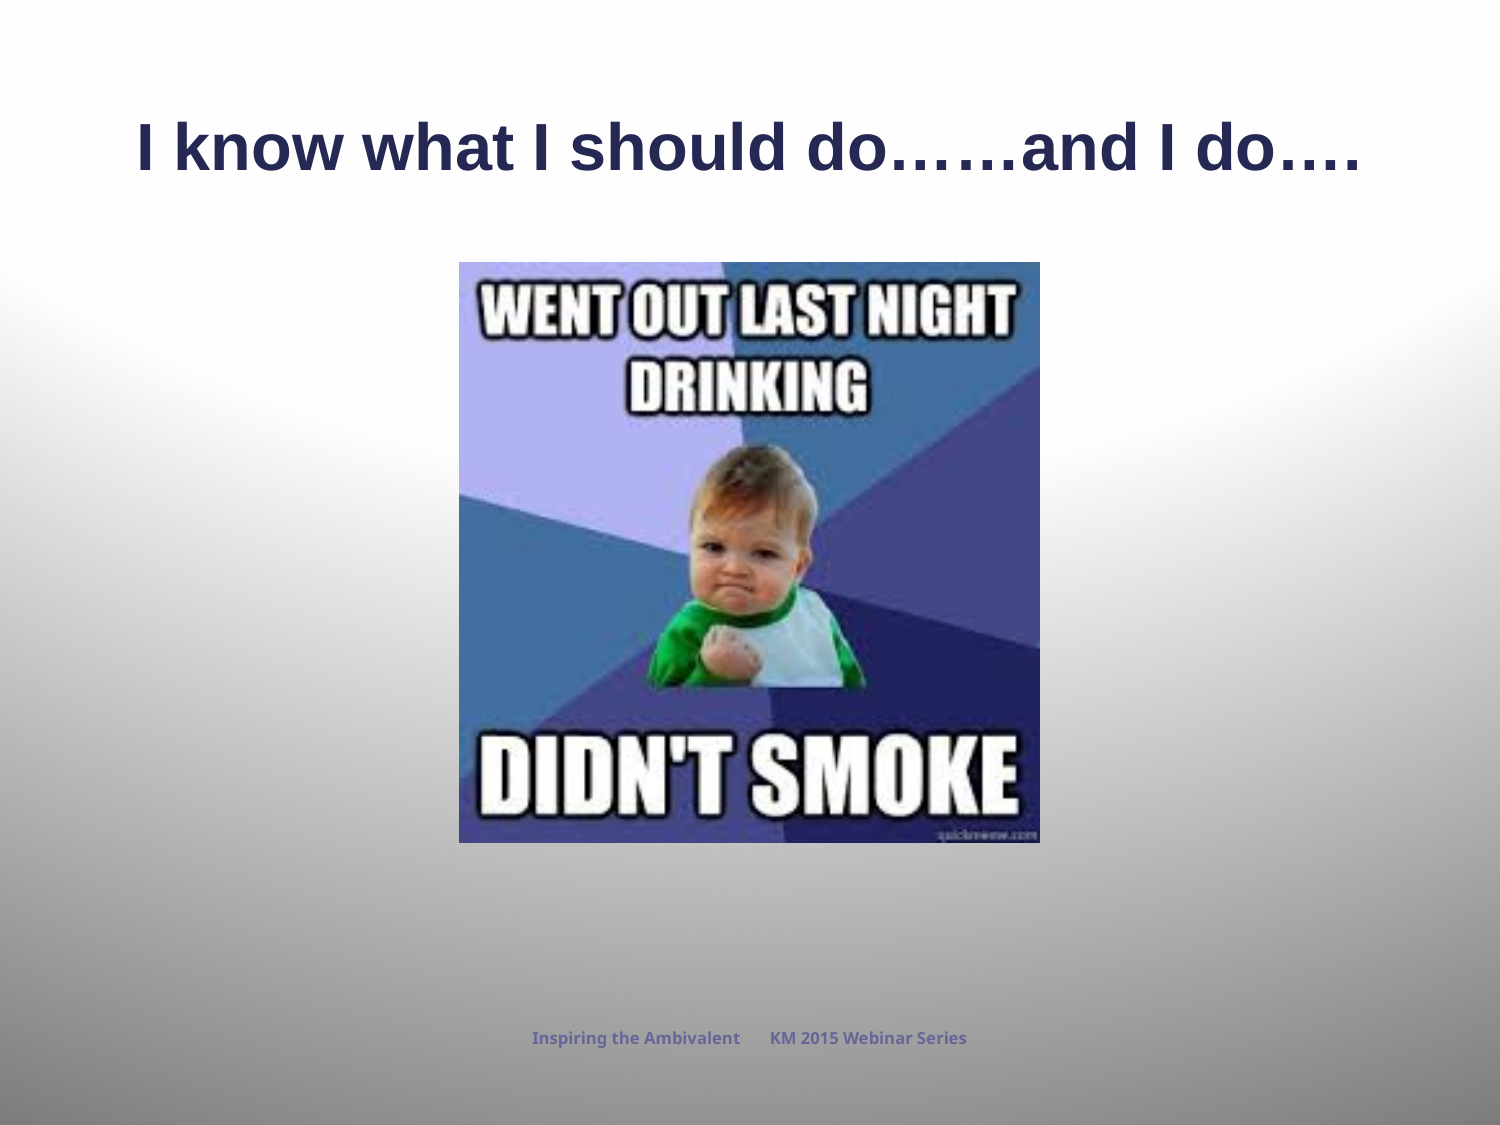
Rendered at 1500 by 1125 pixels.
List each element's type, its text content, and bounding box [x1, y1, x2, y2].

footer Inspiring the Ambivalent KM 2015 Webinar Series [512, 1024, 988, 1103]
title I know what I should do……and I do…. [26, 78, 1474, 211]
picture [0, 0, 1500, 1125]
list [222, 262, 1278, 843]
